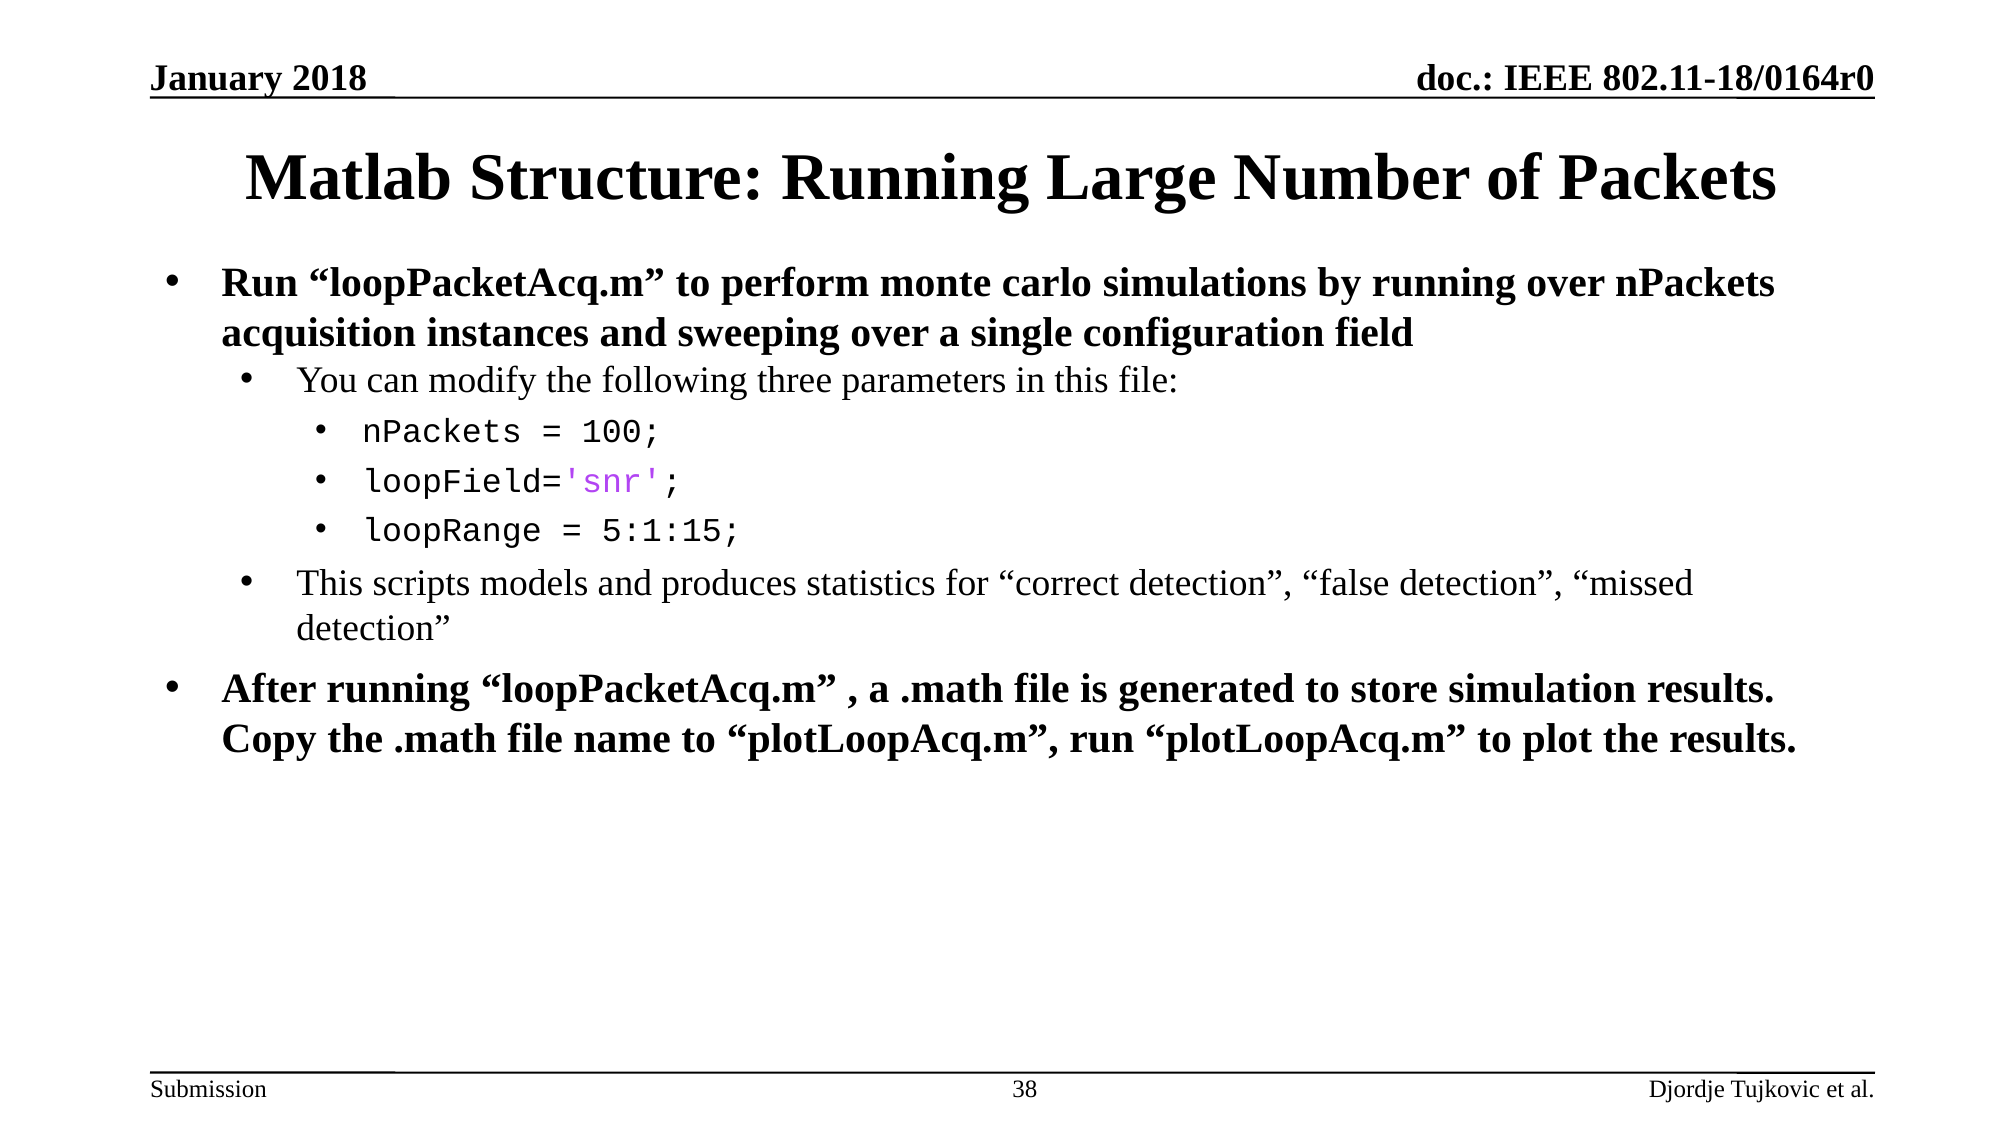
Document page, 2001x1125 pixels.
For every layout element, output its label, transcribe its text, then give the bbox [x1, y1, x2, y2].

footer Djordje Tujkovic et al. [1169, 1072, 1876, 1111]
list Run “loopPacketAcq.m” to perform monte carlo simulations by running over nPackets acquisition instances and sweeping over a single configuration field You can modify the following three parameters in this file: nPackets = 100; loopField='snr'; loopRange = 5:1:15; This scripts models and produces statistics for “correct detection”, “false detection”, “missed detection” After running “loopPacketAcq.m” , a .math file is generated to store simulation results. Copy the .math file name to “plotLoopAcq.m”, run “plotLoopAcq.m” to plot the results. [149, 248, 1876, 1073]
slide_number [149, 59, 750, 98]
title Matlab Structure: Running Large Number of Packets [149, 97, 1876, 248]
slide_number 38 [936, 1072, 1113, 1111]
